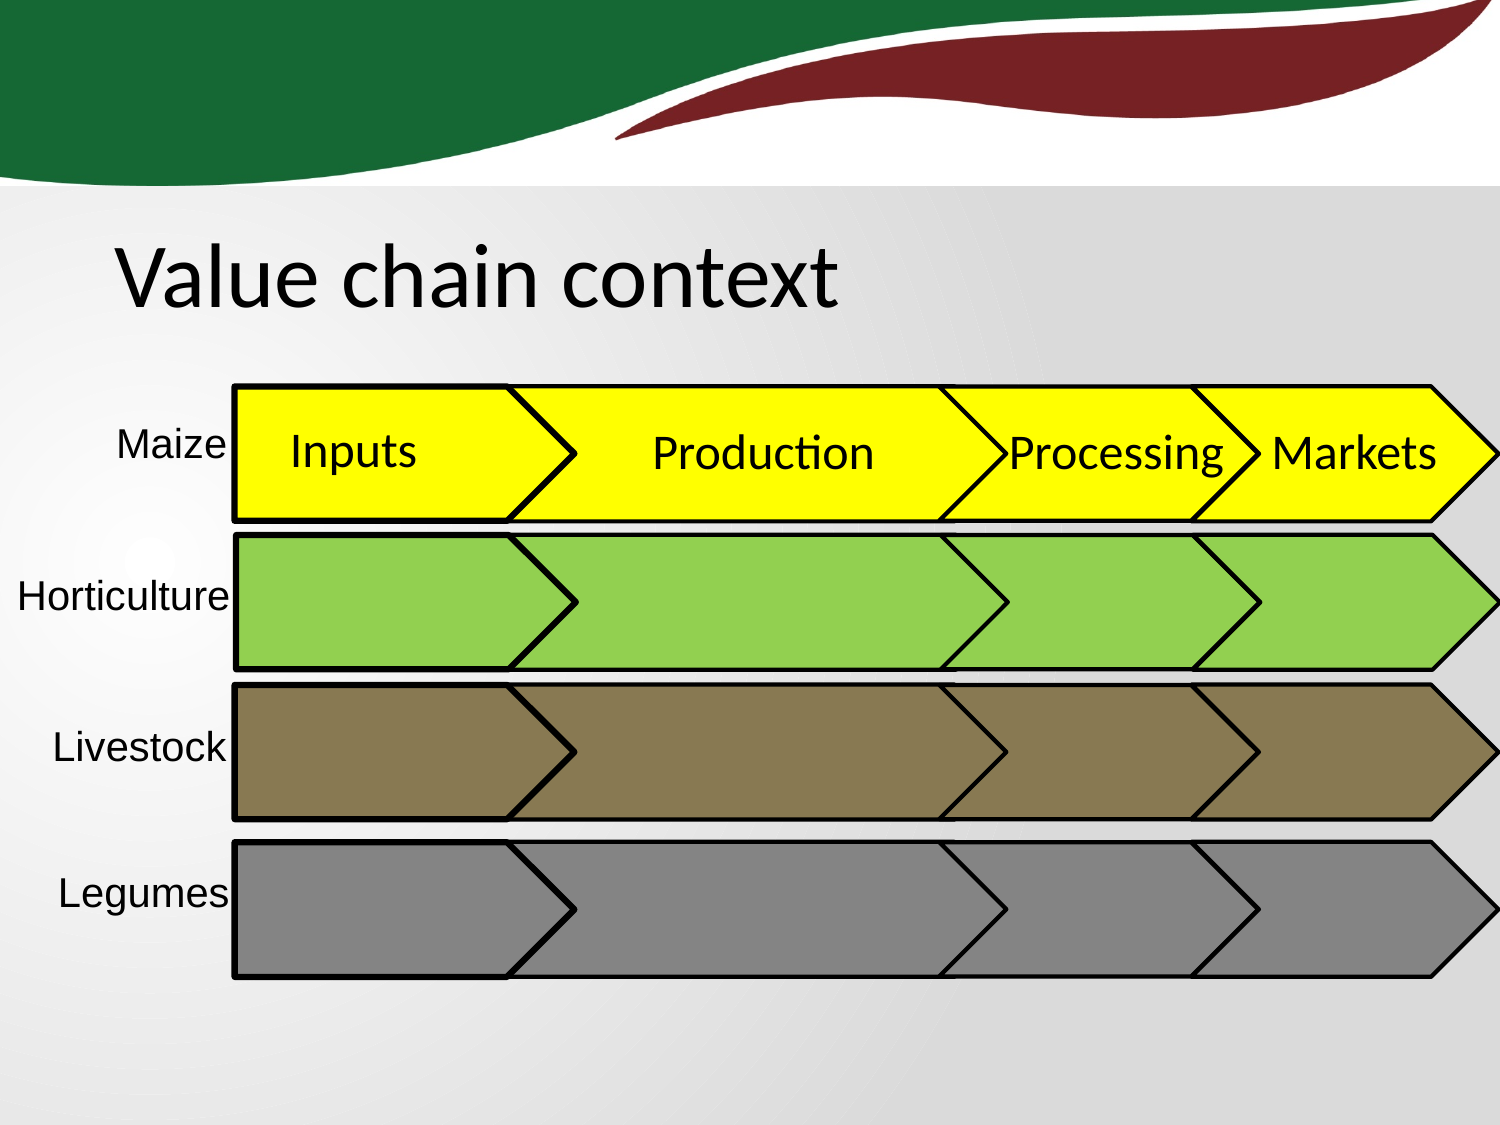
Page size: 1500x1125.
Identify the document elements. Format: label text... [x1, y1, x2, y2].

text_box Horticulture [0, 561, 232, 626]
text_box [234, 841, 1499, 978]
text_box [234, 684, 1499, 821]
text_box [235, 534, 1500, 671]
text_box Legumes [0, 858, 231, 924]
picture [0, 0, 1500, 186]
text_box Maize [12, 409, 231, 475]
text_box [234, 385, 1500, 522]
text_box Livestock [0, 712, 231, 777]
text_box Value chain context [100, 208, 1351, 358]
